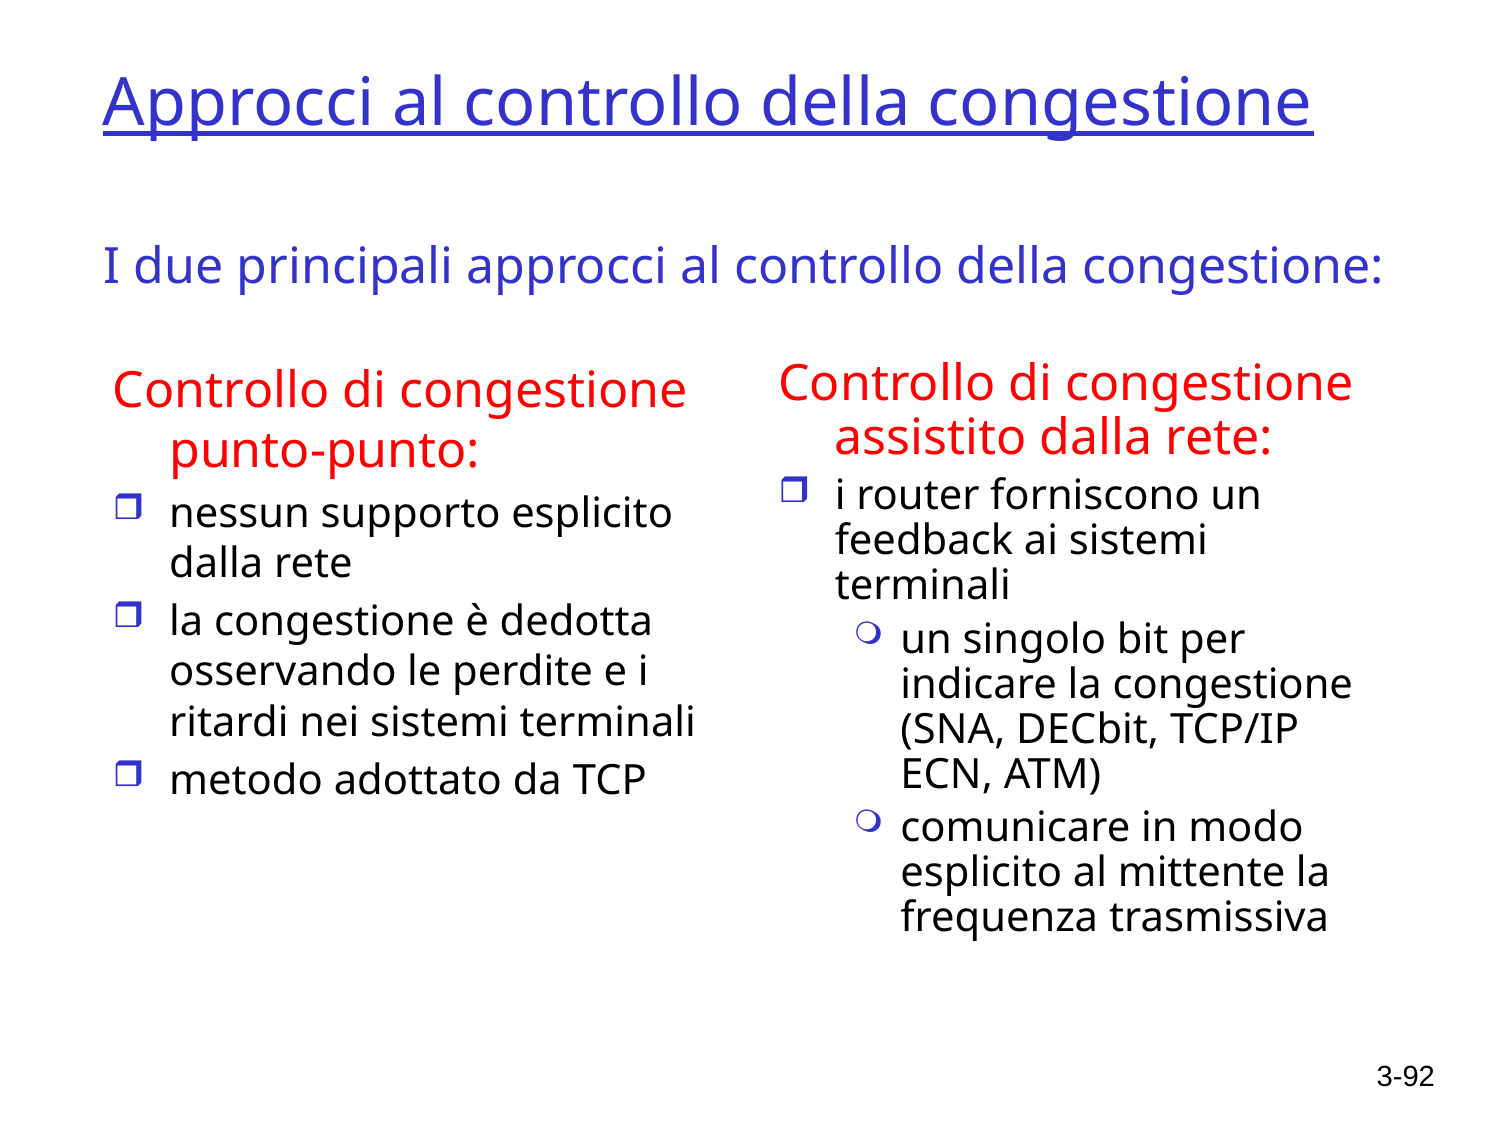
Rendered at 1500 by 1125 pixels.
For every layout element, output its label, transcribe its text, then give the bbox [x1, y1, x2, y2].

list Controllo di congestione assistito dalla rete: i router forniscono un feedback ai sistemi terminali un singolo bit per indicare la congestione (SNA, DECbit, TCP/IP ECN, ATM) comunicare in modo esplicito al mittente la frequenza trasmissiva [763, 349, 1389, 991]
text_box I due principali approcci al controllo della congestione: [88, 226, 1408, 318]
list Controllo di congestione punto-punto: nessun supporto esplicito dalla rete la congestione è dedotta osservando le perdite e i ritardi nei sistemi terminali metodo adottato da TCP [97, 349, 719, 976]
slide_number 3-92 [1338, 1049, 1451, 1125]
title Approcci al controllo della congestione [87, 30, 1363, 167]
